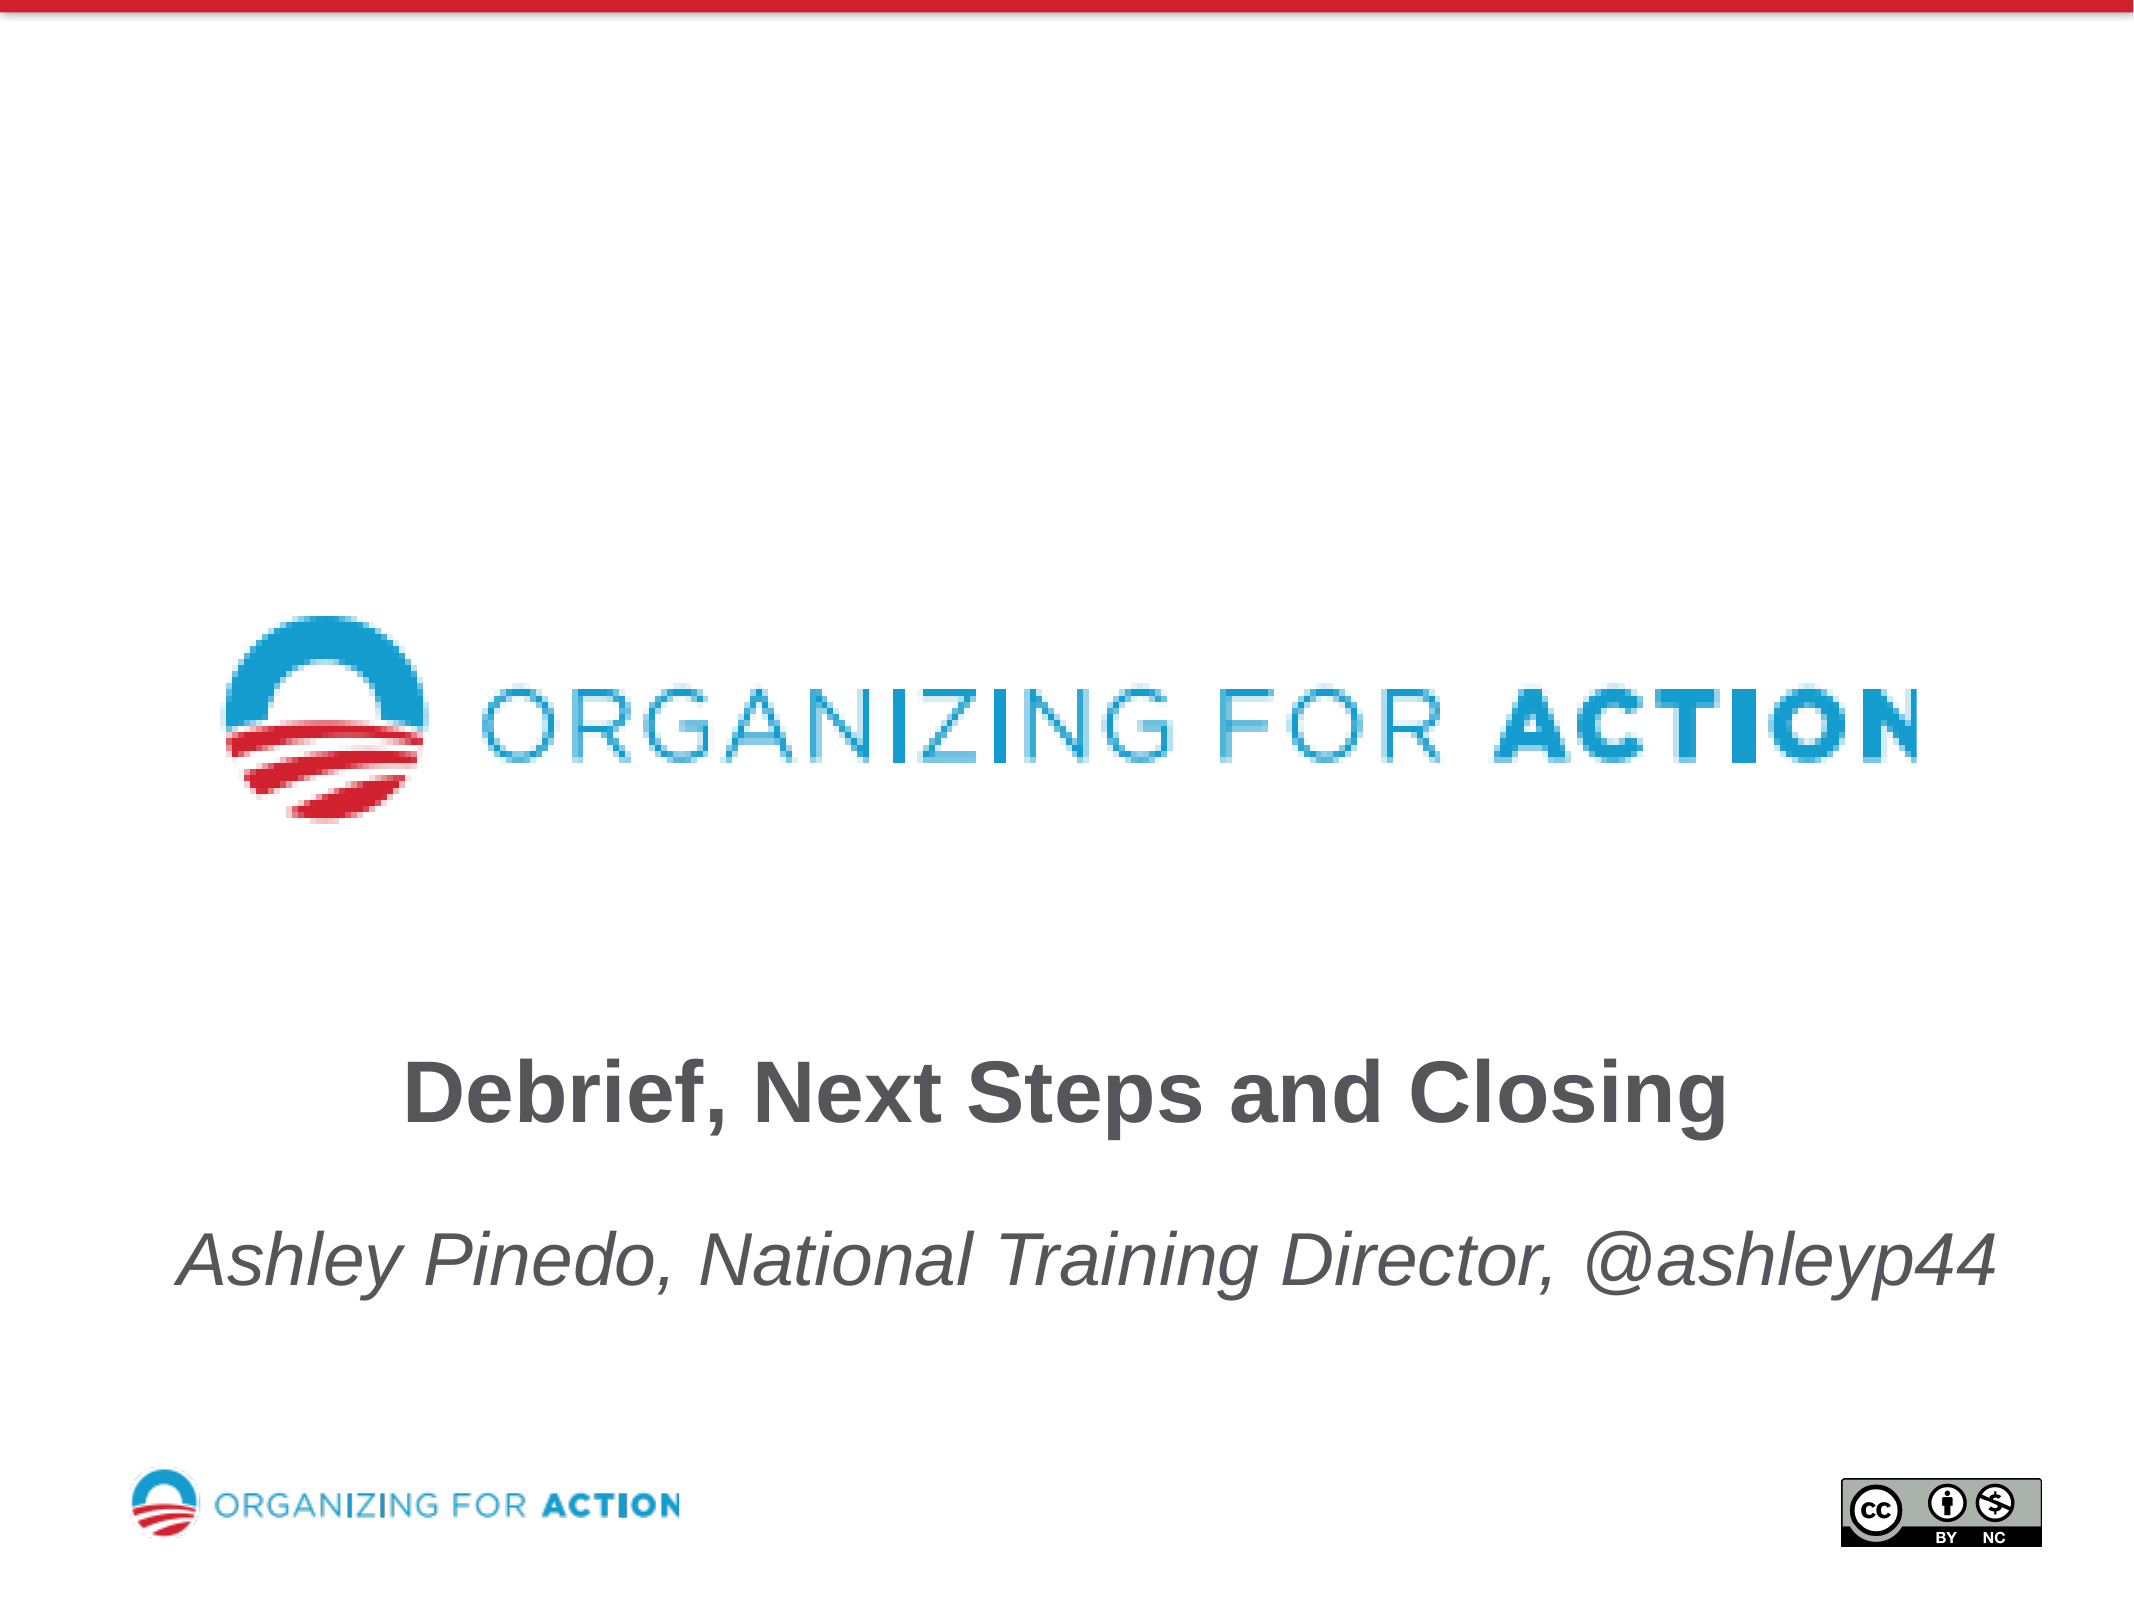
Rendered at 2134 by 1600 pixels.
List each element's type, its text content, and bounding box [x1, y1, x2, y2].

list Ashley Pinedo, National Training Director, @ashleyp44 [41, 1212, 2092, 1338]
title Debrief, Next Steps and Closing [41, 950, 2092, 1212]
picture [1841, 1477, 2042, 1548]
